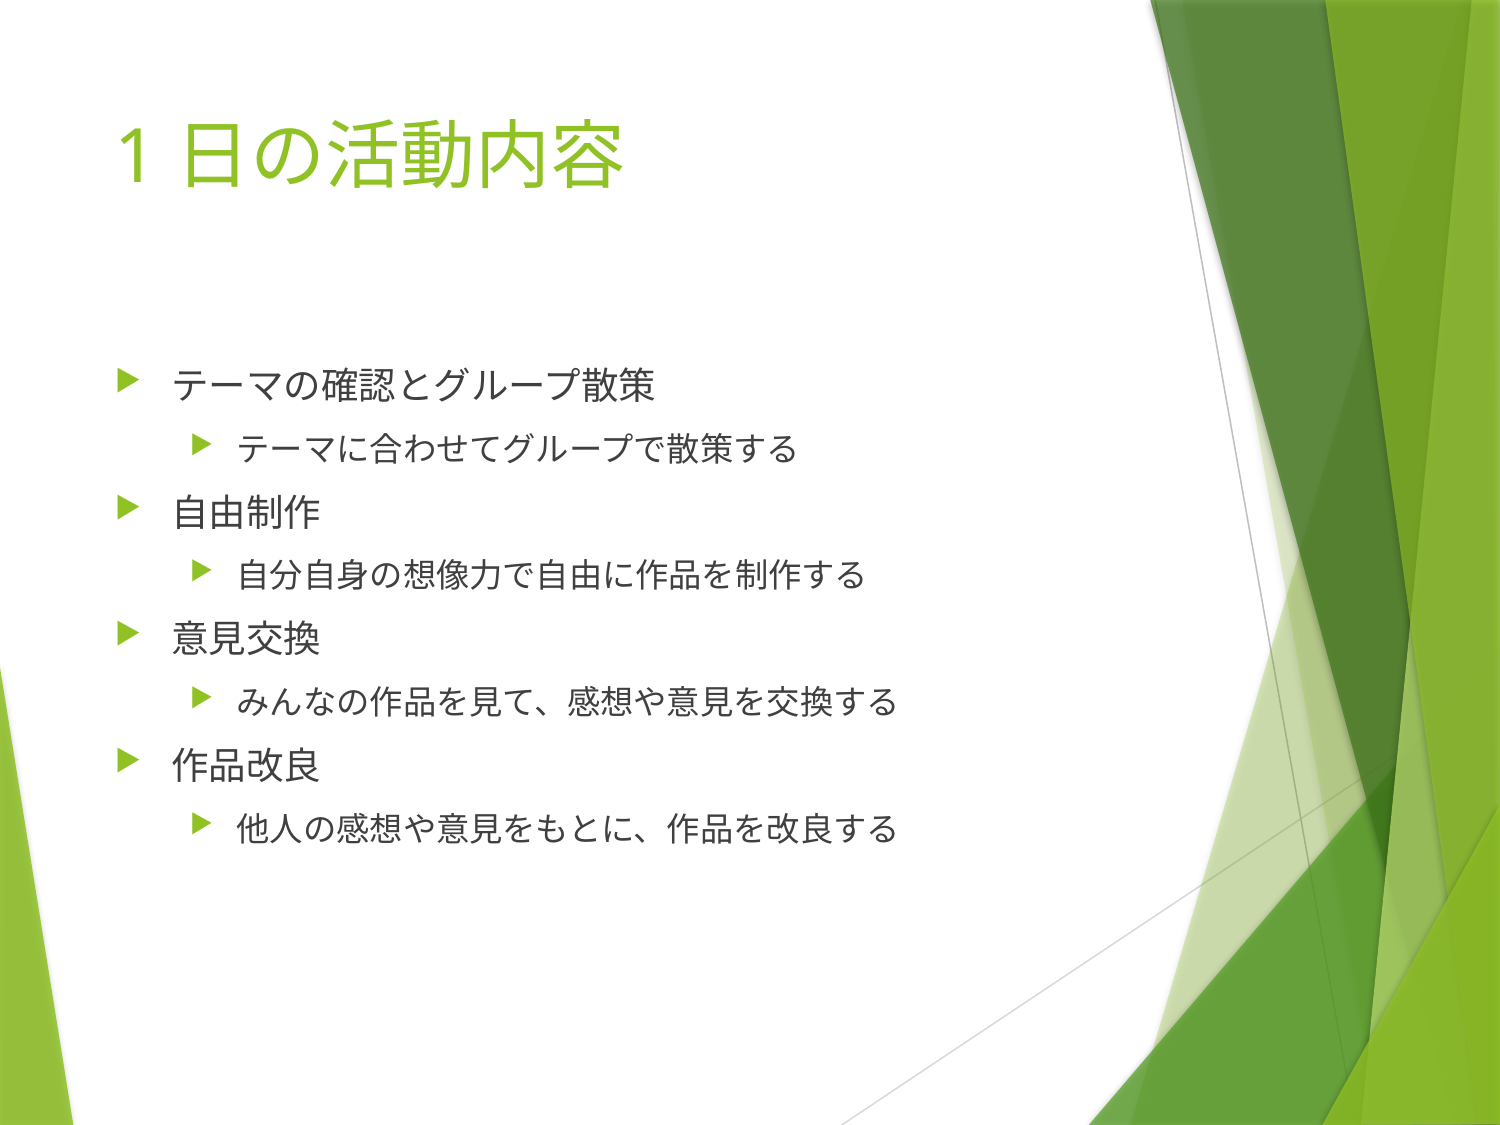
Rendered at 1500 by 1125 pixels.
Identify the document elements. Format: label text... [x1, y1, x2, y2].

list テーマの確認とグループ散策 テーマに合わせてグループで散策する 自由制作 自分自身の想像力で自由に作品を制作する 意見交換 みんなの作品を見て、感想や意見を交換する 作品改良 他人の感想や意見をもとに、作品を改良する [99, 354, 1142, 992]
title 1日の活動内容 [99, 99, 1142, 317]
